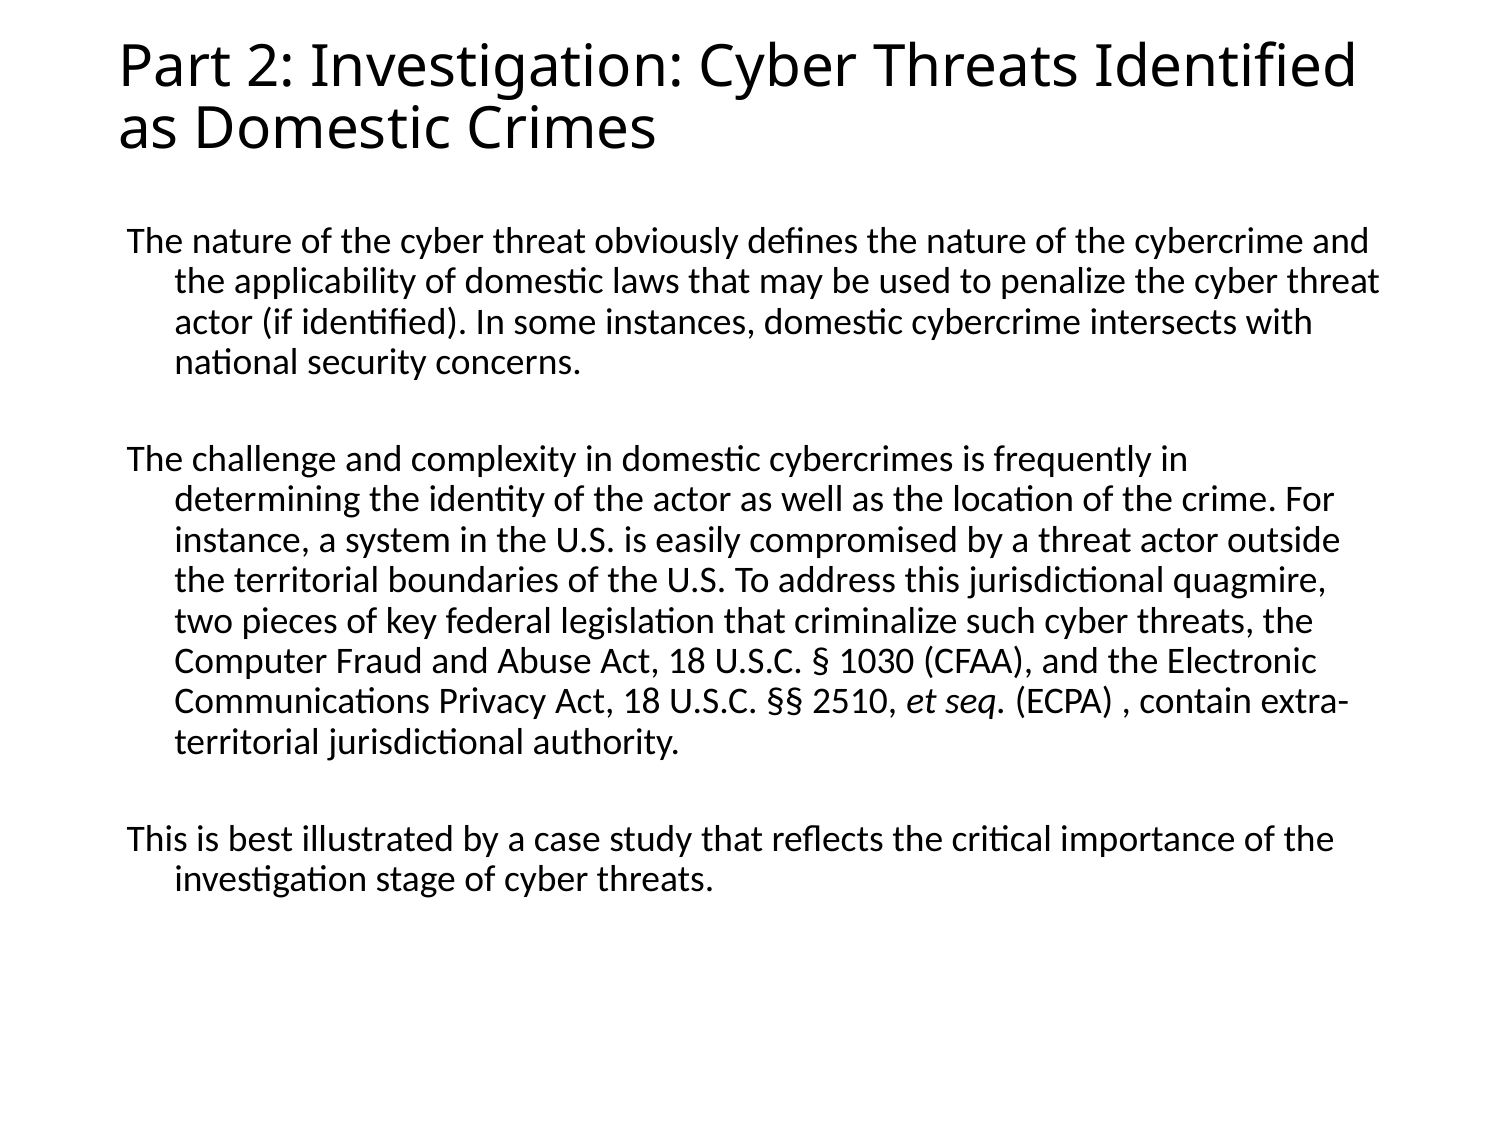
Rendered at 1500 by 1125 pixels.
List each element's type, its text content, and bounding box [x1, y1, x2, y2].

title Part 2: Investigation: Cyber Threats Identified as Domestic Crimes [102, 21, 1433, 177]
list The nature of the cyber threat obviously defines the nature of the cybercrime and the applicability of domestic laws that may be used to penalize the cyber threat actor (if identified). In some instances, domestic cybercrime intersects with national security concerns. The challenge and complexity in domestic cybercrimes is frequently in determining the identity of the actor as well as the location of the crime. For instance, a system in the U.S. is easily compromised by a threat actor outside the territorial boundaries of the U.S. To address this jurisdictional quagmire, two pieces of key federal legislation that criminalize such cyber threats, the Computer Fraud and Abuse Act, 18 U.S.C. § 1030 (CFAA), and the Electronic Communications Privacy Act, 18 U.S.C. §§ 2510, et seq. (ECPA) , contain extra-territorial jurisdictional authority. This is best illustrated by a case study that reflects the critical importance of the investigation stage of cyber threats. [102, 175, 1398, 1001]
